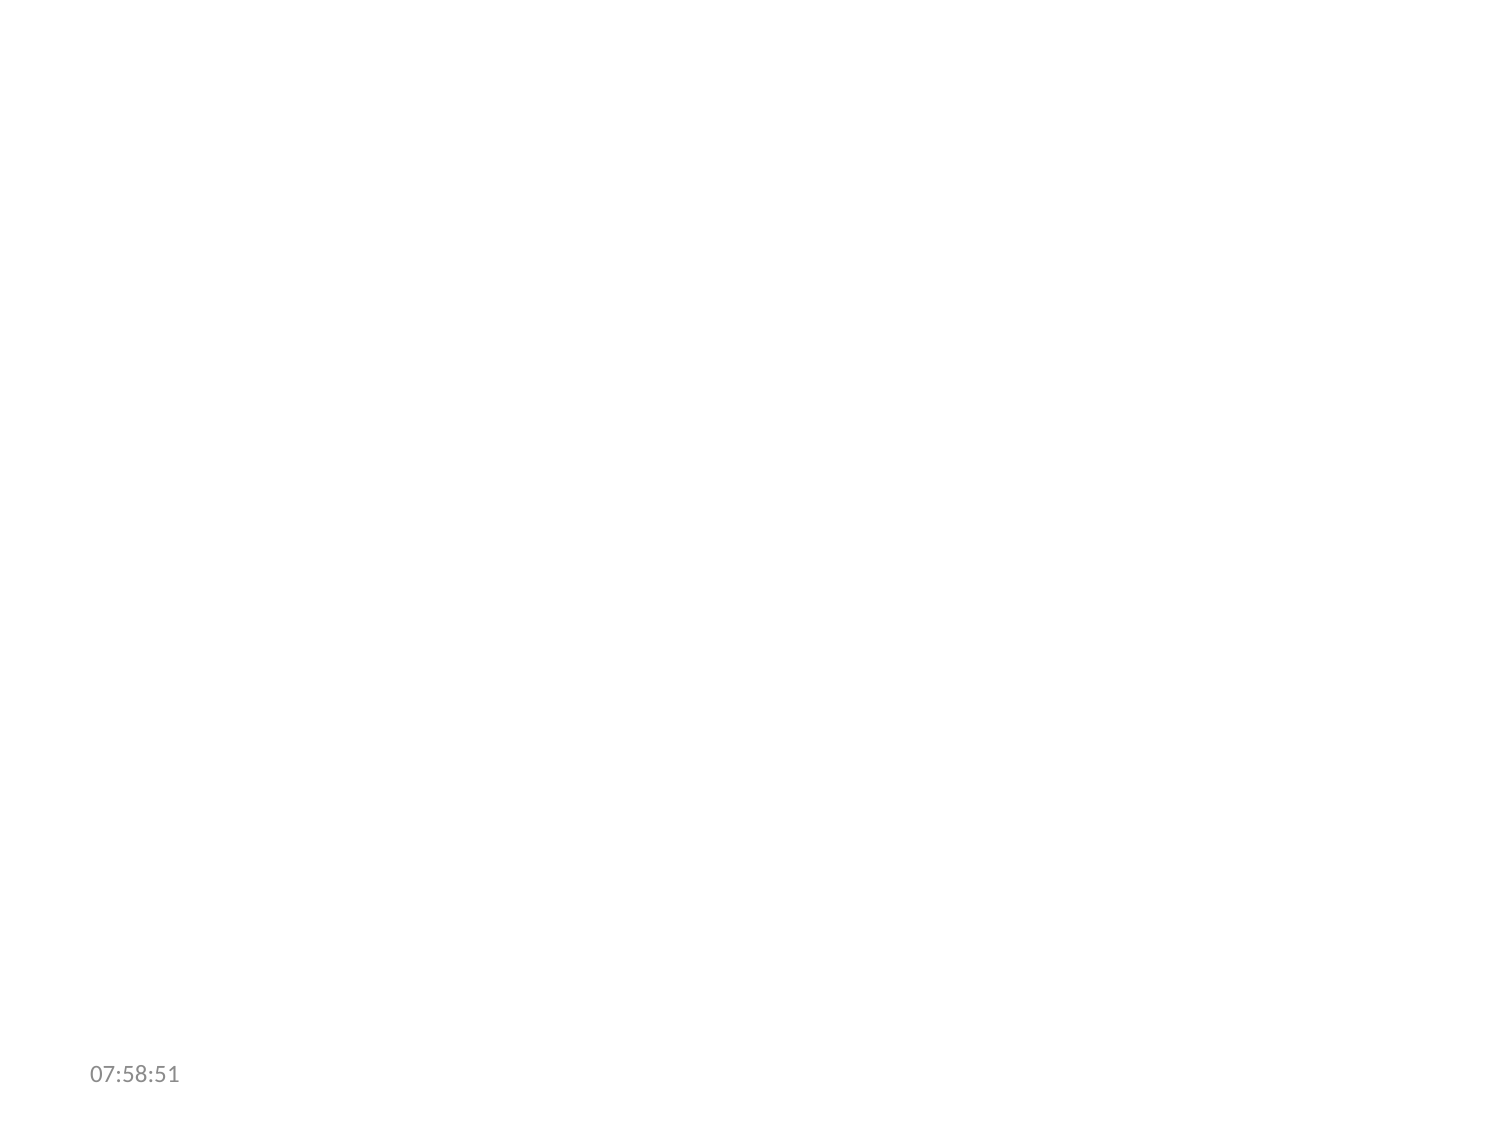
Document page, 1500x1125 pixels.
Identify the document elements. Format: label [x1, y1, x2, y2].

slide_number [75, 1042, 425, 1103]
